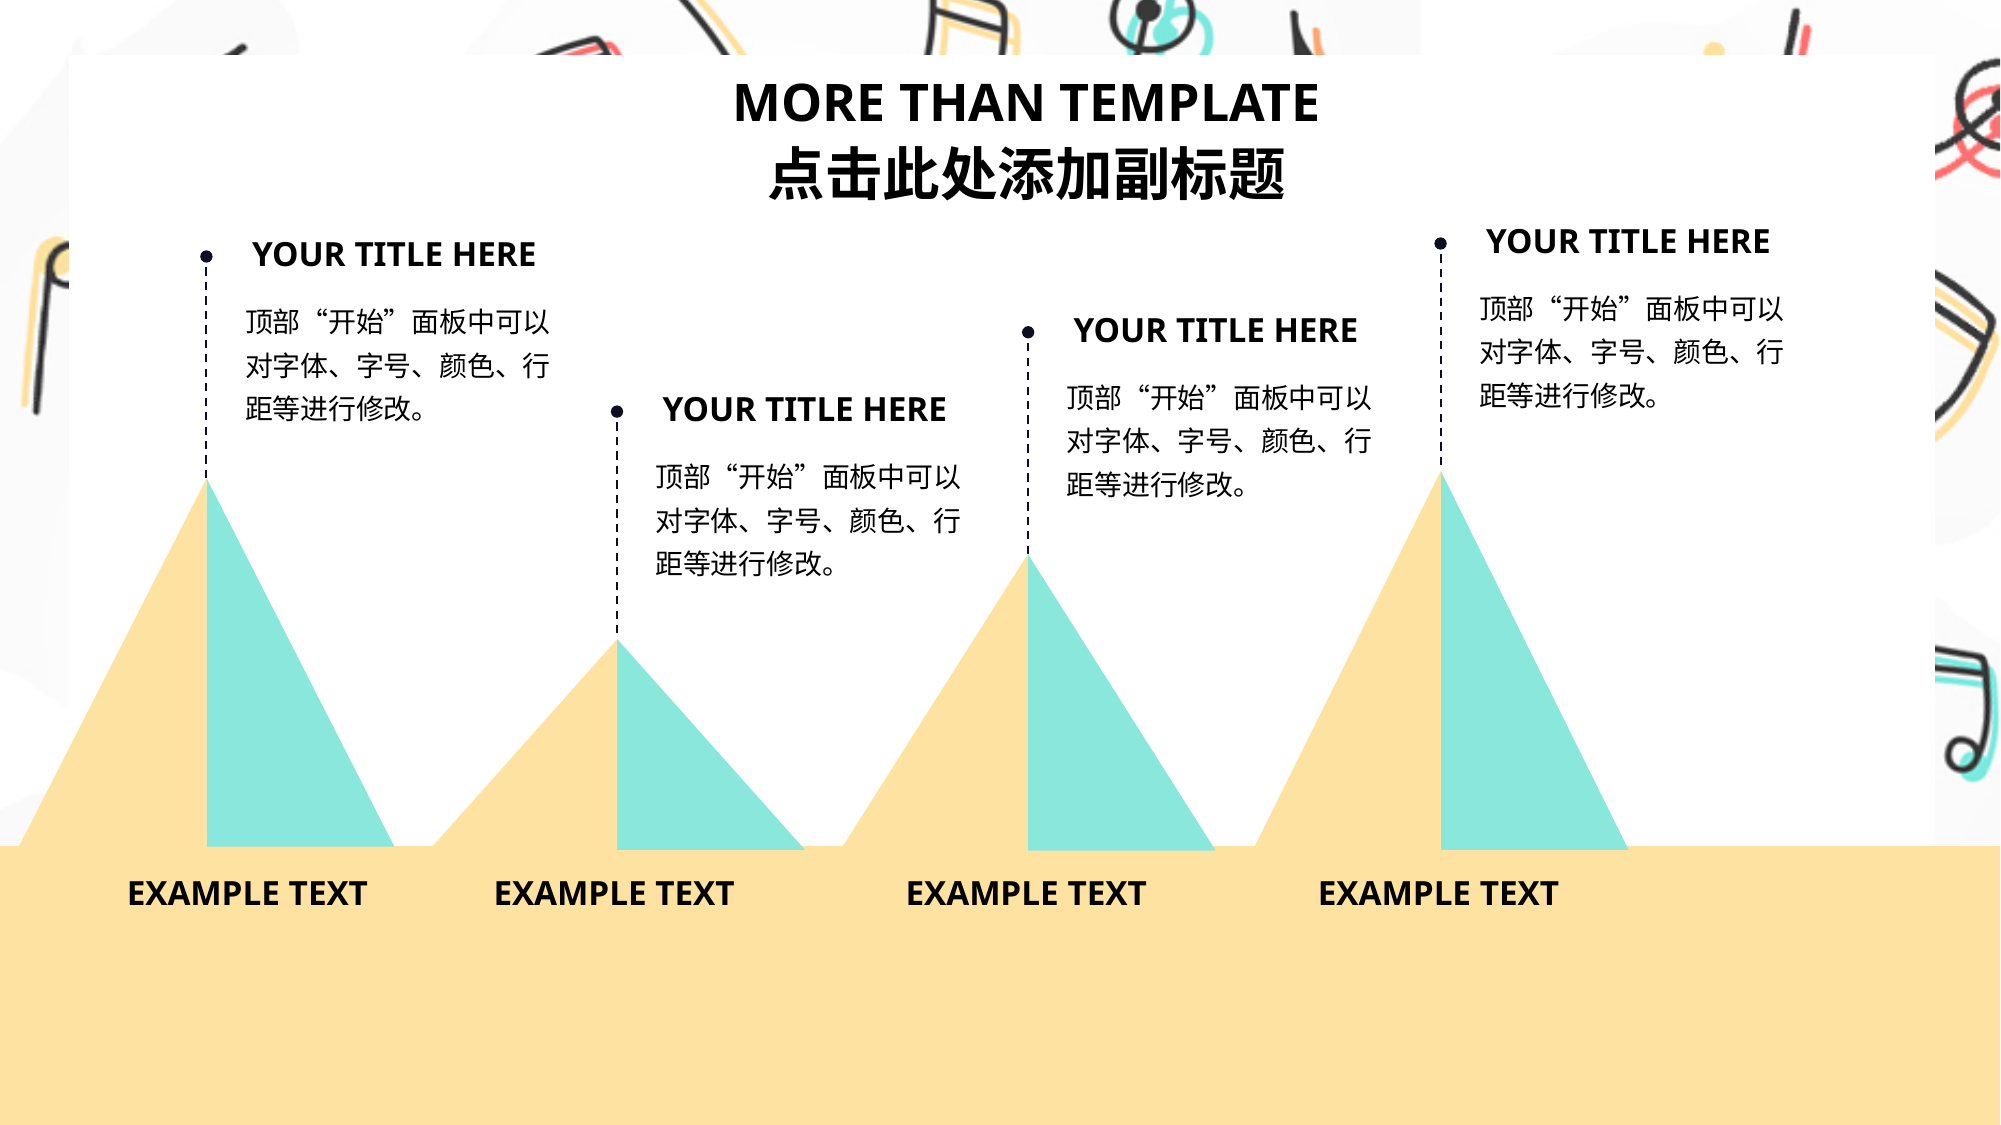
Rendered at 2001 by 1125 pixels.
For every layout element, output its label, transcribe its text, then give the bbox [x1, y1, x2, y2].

text_box YOUR TITLE HERE [1471, 213, 1786, 268]
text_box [1253, 470, 1629, 850]
text_box EXAMPLE TEXT [478, 864, 750, 920]
text_box 顶部“开始”面板中可以对字体、字号、颜色、行距等进行修改。 [1464, 274, 1807, 420]
picture [0, 0, 2001, 1125]
text_box YOUR TITLE HERE [647, 381, 963, 436]
text_box EXAMPLE TEXT [112, 864, 383, 920]
text_box EXAMPLE TEXT [890, 864, 1162, 920]
text_box 顶部“开始”面板中可以对字体、字号、颜色、行距等进行修改。 [640, 442, 983, 588]
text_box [429, 639, 806, 850]
text_box 顶部“开始”面板中可以对字体、字号、颜色、行距等进行修改。 [1051, 363, 1394, 508]
text_box YOUR TITLE HERE [1058, 301, 1374, 357]
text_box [840, 553, 1216, 851]
text_box YOUR TITLE HERE [237, 226, 552, 281]
text_box [0, 846, 2000, 1125]
text_box EXAMPLE TEXT [1303, 864, 1574, 920]
text_box MORE THAN TEMPLATE 点击此处添加副标题 [696, 55, 1358, 215]
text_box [18, 478, 395, 847]
text_box 顶部“开始”面板中可以对字体、字号、颜色、行距等进行修改。 [230, 287, 573, 433]
